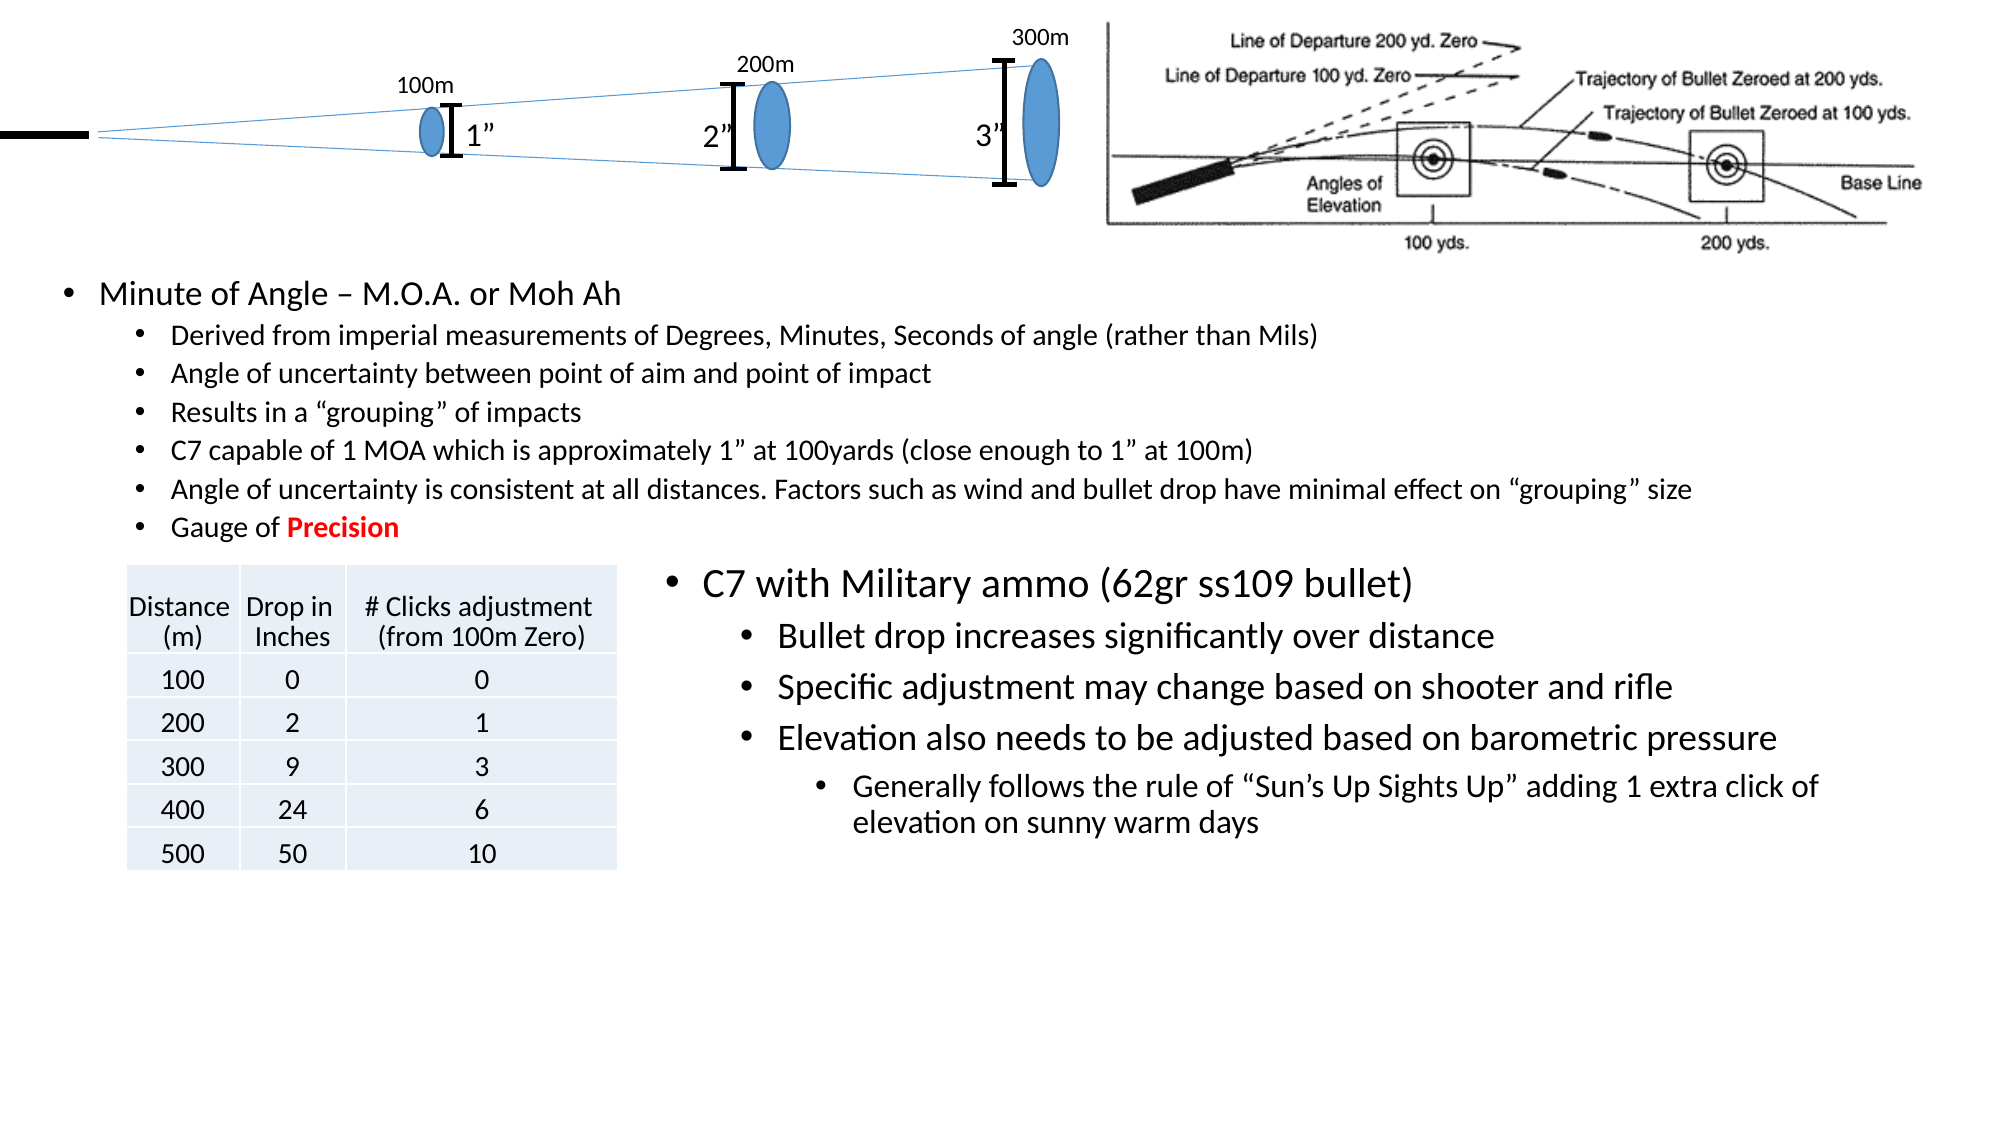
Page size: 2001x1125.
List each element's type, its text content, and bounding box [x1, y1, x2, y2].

table_cell 24 [241, 785, 345, 826]
table_cell 0 [241, 654, 345, 696]
table_cell 10 [347, 828, 617, 870]
table_cell 6 [347, 785, 617, 826]
table_header Drop in Inches [241, 565, 345, 652]
table_header # Clicks adjustment (from 100m Zero) [347, 565, 617, 652]
picture [1105, 18, 1929, 257]
table_cell 500 [127, 828, 239, 870]
table_cell 2 [241, 698, 345, 739]
text_box C7 with Military ammo (62gr ss109 bullet) Bullet drop increases significantly over distance Specific adjustment may change based on shooter and rifle Elevation also needs to be adjusted based on barometric pressure Generally follows the rule of “Sun’s Up Sights Up” adding 1 extra click of elevation on sunny warm days [650, 553, 1945, 1125]
table_cell 0 [347, 654, 617, 696]
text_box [0, 13, 1098, 188]
table_cell 9 [241, 741, 345, 783]
table_cell 300 [127, 741, 239, 783]
table_header Distance (m) [127, 565, 239, 652]
text_box Minute of Angle – M.O.A. or Moh Ah Derived from imperial measurements of Degrees, Minutes, Seconds of angle (rather than Mils) Angle of uncertainty between point of aim and point of impact Results in a “grouping” of impacts C7 capable of 1 MOA which is approximately 1” at 100yards (close enough to 1” at 100m) Angle of uncertainty is consistent at all distances. Factors such as wind and bullet drop have minimal effect on “grouping” size Gauge of Precision [48, 267, 1969, 554]
table_cell 100 [127, 654, 239, 696]
table_cell 200 [127, 698, 239, 739]
table_cell 50 [241, 828, 345, 870]
table_cell 3 [347, 741, 617, 783]
table_cell 1 [347, 698, 617, 739]
table_cell 400 [127, 785, 239, 826]
